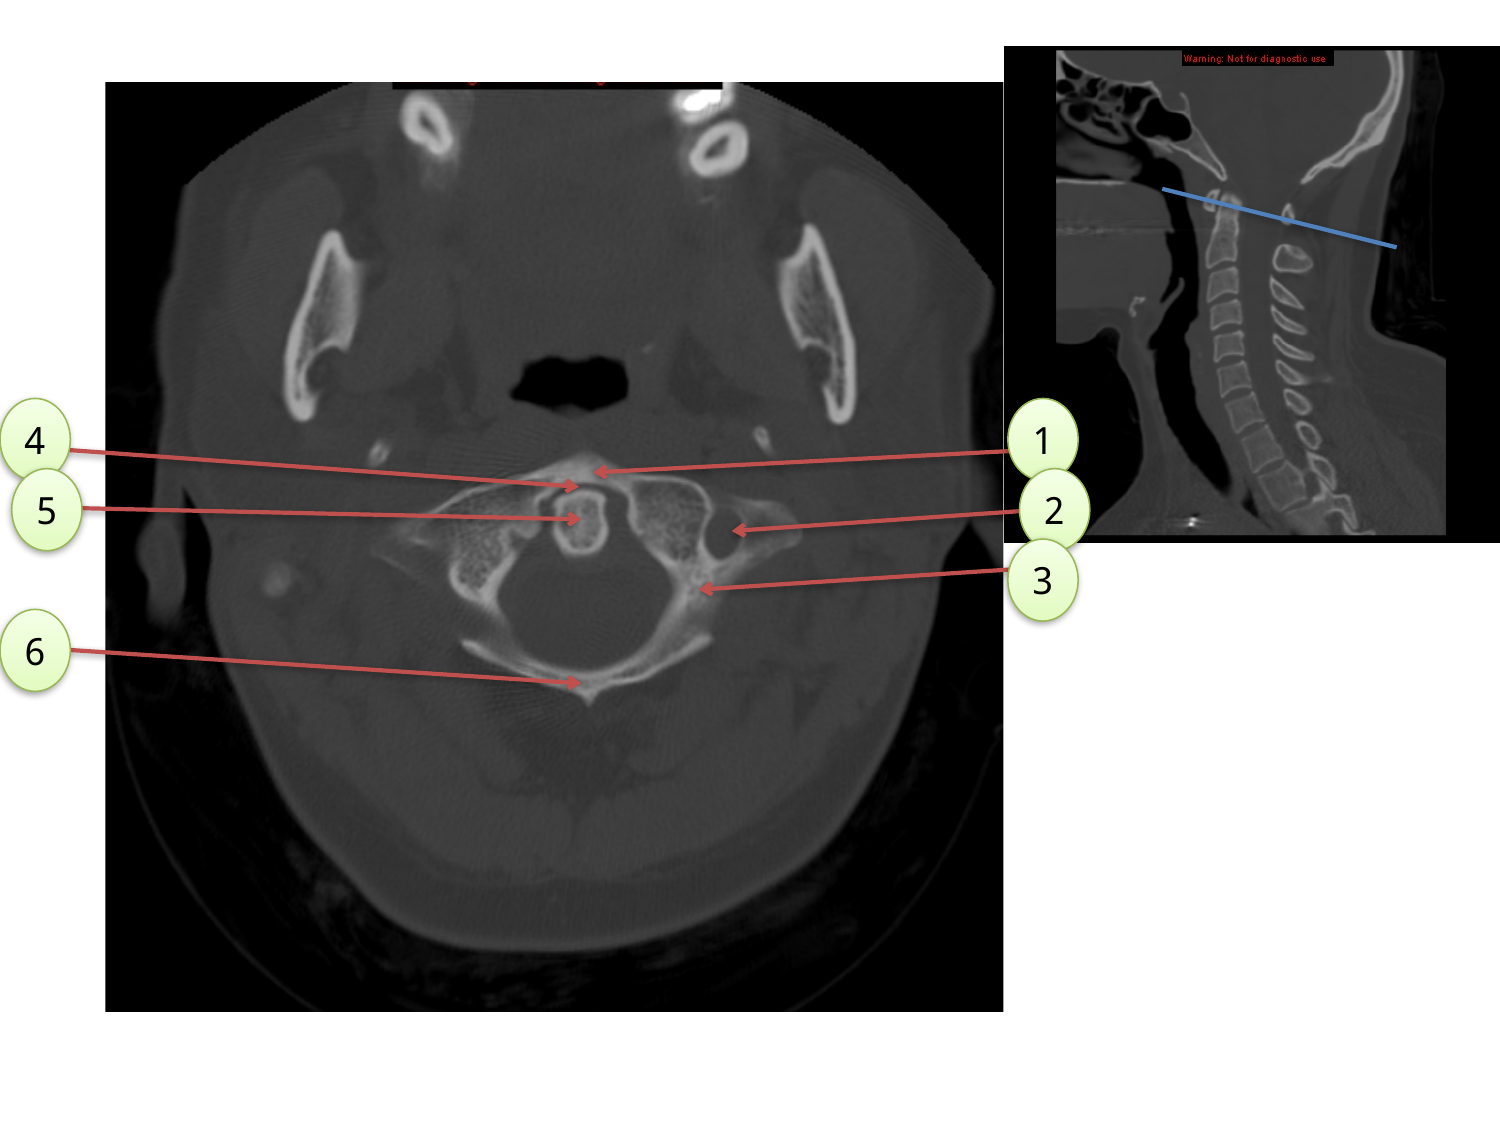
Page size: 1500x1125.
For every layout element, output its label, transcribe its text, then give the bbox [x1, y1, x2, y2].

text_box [698, 565, 1063, 590]
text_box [42, 647, 582, 684]
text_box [593, 448, 1051, 473]
text_box 3 [1010, 551, 1079, 622]
picture [105, 46, 1500, 1012]
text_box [53, 507, 582, 520]
text_box 5 [10, 467, 83, 552]
text_box 6 [0, 608, 71, 693]
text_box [1162, 188, 1397, 248]
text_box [731, 507, 1072, 532]
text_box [53, 448, 580, 488]
text_box 4 [0, 397, 72, 478]
